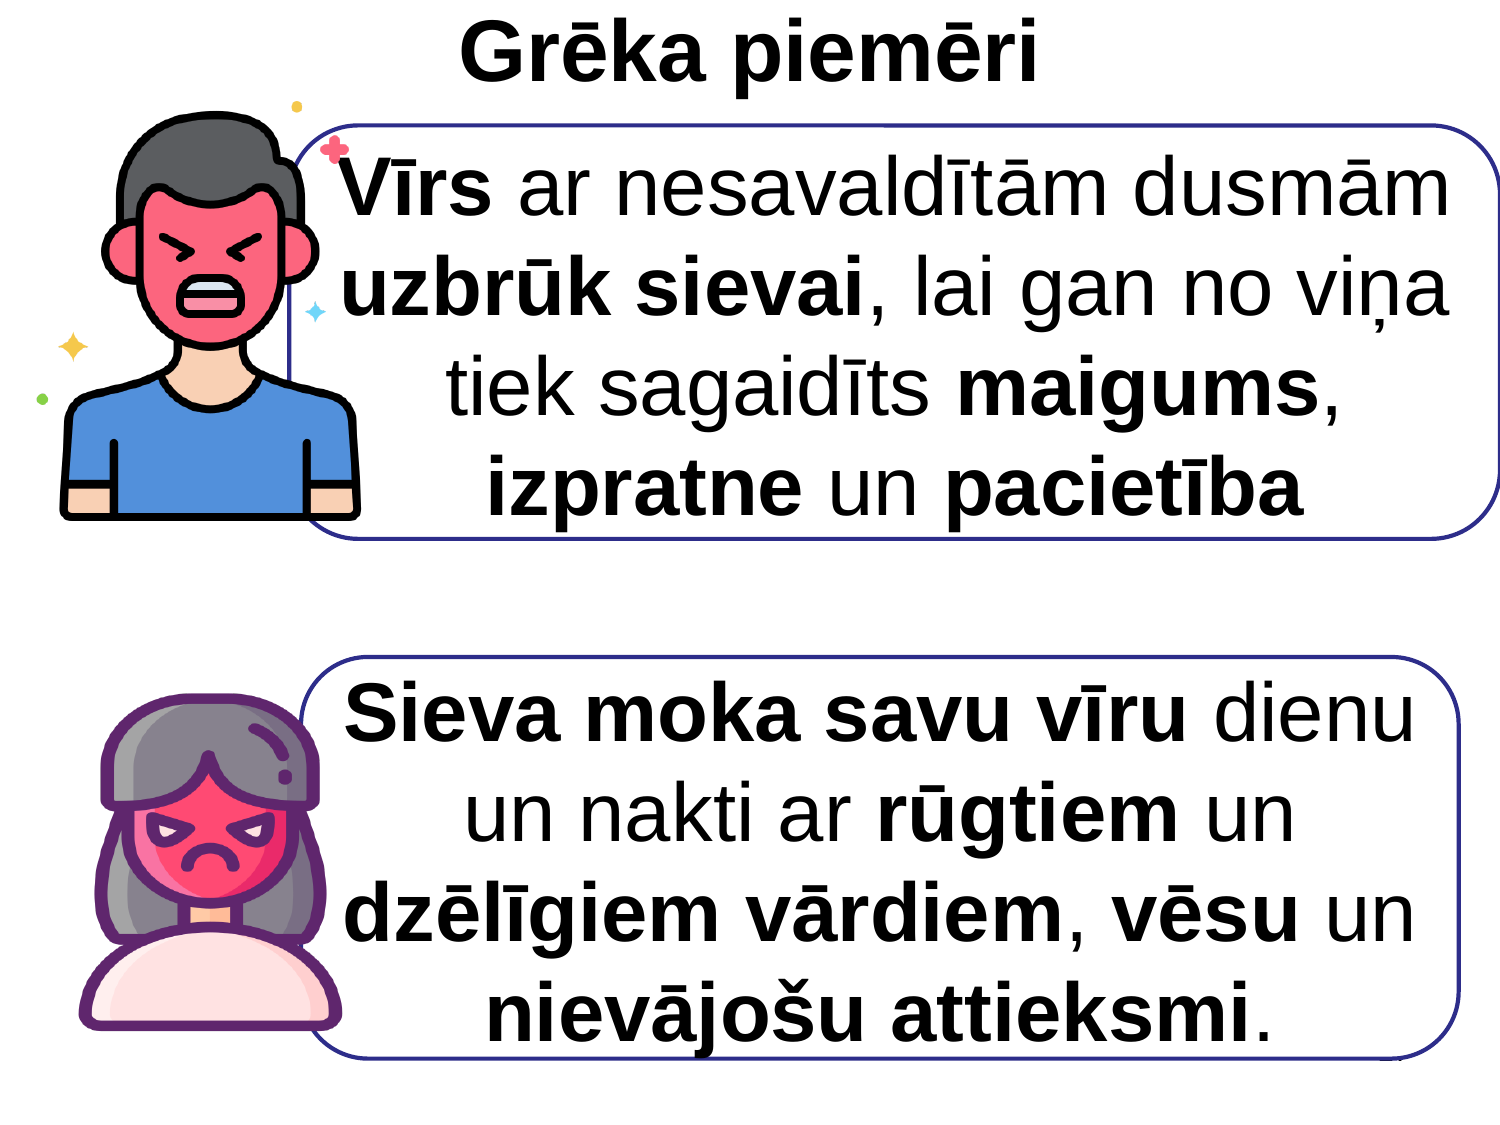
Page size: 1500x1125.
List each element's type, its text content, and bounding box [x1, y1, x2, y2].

text_box Vīrs ar nesavaldītām dusmām uzbrūk sievai, lai gan no viņa tiek sagaidīts maigums, izpratne un pacietība [320, 123, 1500, 541]
slide_number 17 [1074, 1053, 1426, 1103]
picture [0, 101, 420, 522]
text_box Grēka piemēri [0, 7, 1500, 106]
picture [0, 692, 420, 1032]
text_box Sieva moka savu vīru dienu un nakti ar rūgtiem un dzēlīgiem vārdiem, vēsu un nievājošu attieksmi. [307, 654, 1461, 1061]
